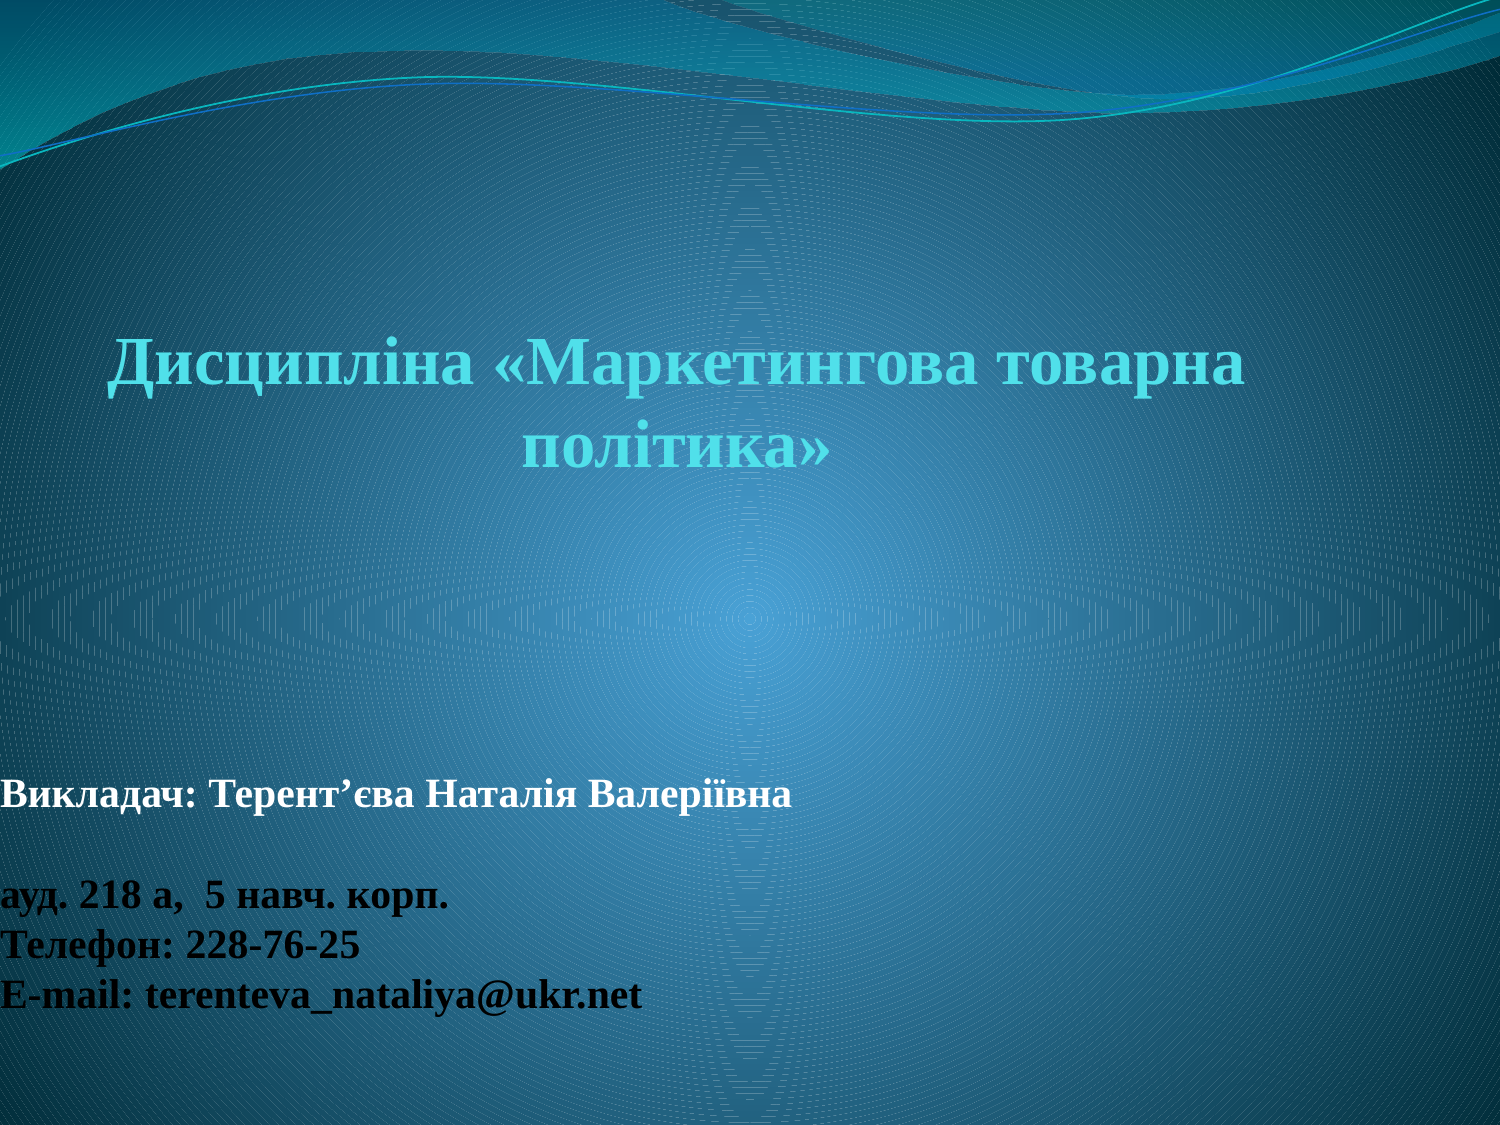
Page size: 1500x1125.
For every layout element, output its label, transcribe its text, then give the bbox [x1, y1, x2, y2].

subtitle Викладач: Терент’єва Наталія Валеріївна ауд. 218 а, 5 навч. корп. Телефон: 228-76-25 E-mail: terenteva_nataliya@ukr.net [0, 758, 845, 1125]
title Дисципліна «Маркетингова товарна політика» [41, 314, 1317, 482]
